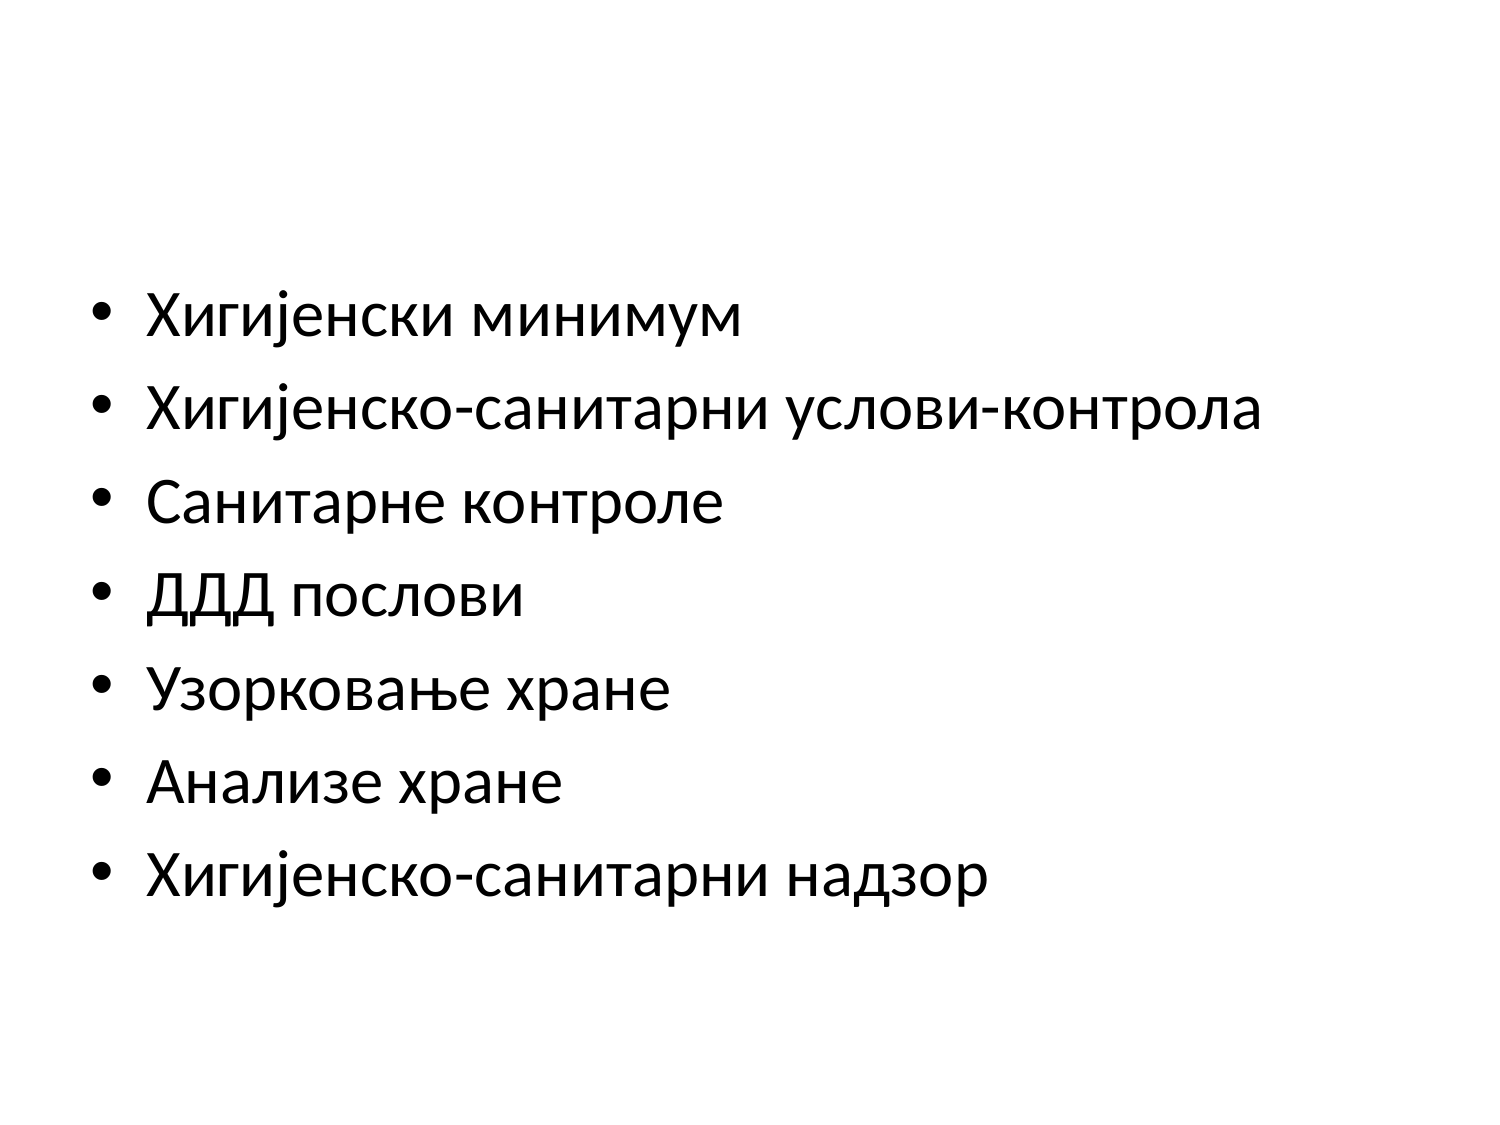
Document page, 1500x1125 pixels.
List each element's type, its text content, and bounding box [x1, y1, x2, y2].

list Хигијенски минимум Хигијенско-санитарни услови-контрола Санитарне контроле ДДД послови Узорковање хране Анализе хране Хигијенско-санитарни надзор [75, 262, 1425, 1005]
